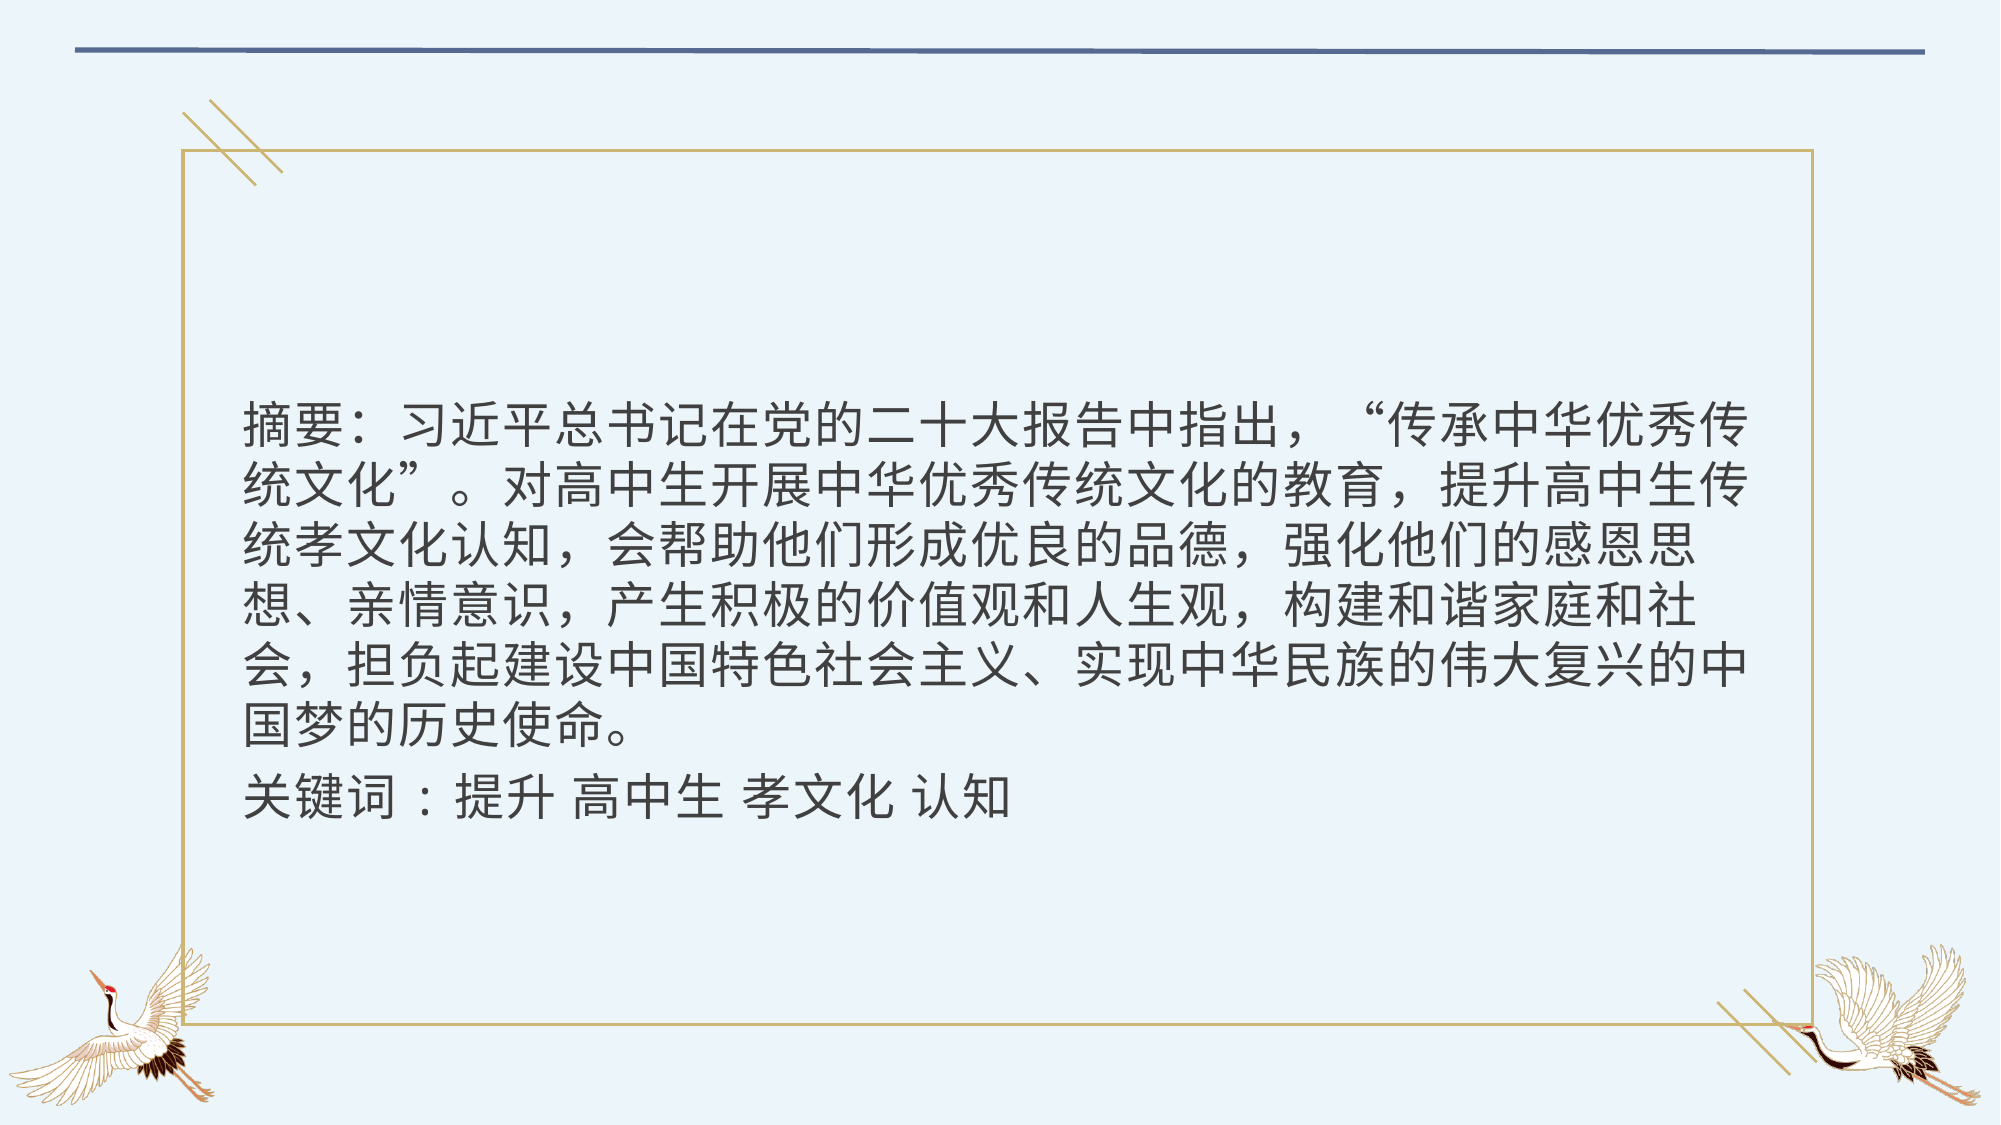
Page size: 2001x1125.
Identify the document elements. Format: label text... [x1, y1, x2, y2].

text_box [74, 49, 1925, 53]
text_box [1743, 989, 1817, 1063]
picture [9, 944, 215, 1106]
text_box 摘要：习近平总书记在党的二十大报告中指出，“传承中华优秀传统文化”。对高中生开展中华优秀传统文化的教育，提升高中生传统孝文化认知，会帮助他们形成优良的品德，强化他们的感恩思想、亲情意识，产生积极的价值观和人生观，构建和谐家庭和社会，担负起建设中国特色社会主义、实现中华民族的伟大复兴的中国梦的历史使命。 关键词:提升 高中生 孝文化 认知 [231, 193, 1764, 982]
picture [1772, 944, 1981, 1106]
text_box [182, 112, 256, 186]
text_box [182, 150, 1814, 1025]
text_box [209, 99, 283, 173]
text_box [1717, 1002, 1791, 1075]
